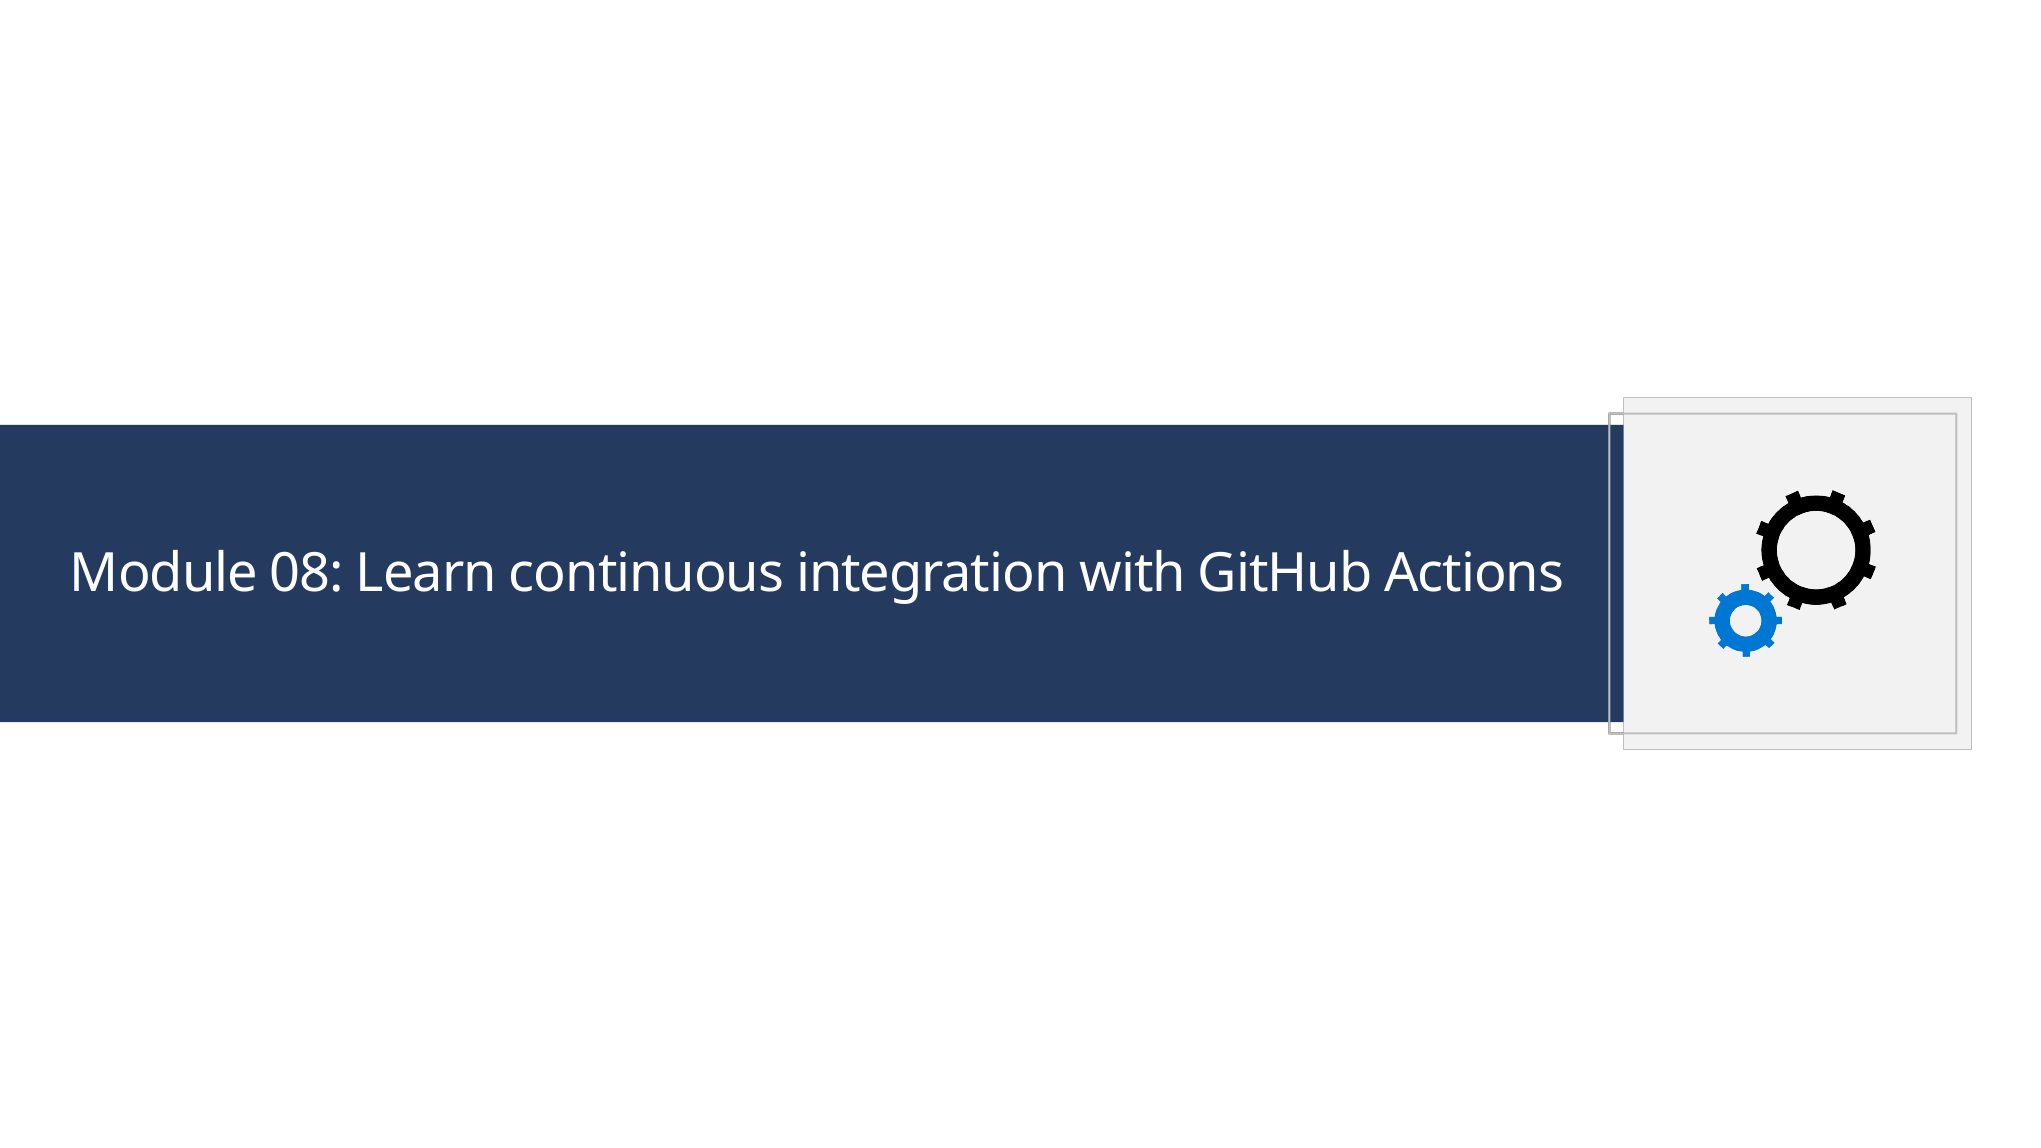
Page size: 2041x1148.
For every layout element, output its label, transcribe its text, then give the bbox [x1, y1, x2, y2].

title Module 08: Learn continuous integration with GitHub Actions [70, 544, 1586, 604]
picture [0, 0, 2041, 1148]
